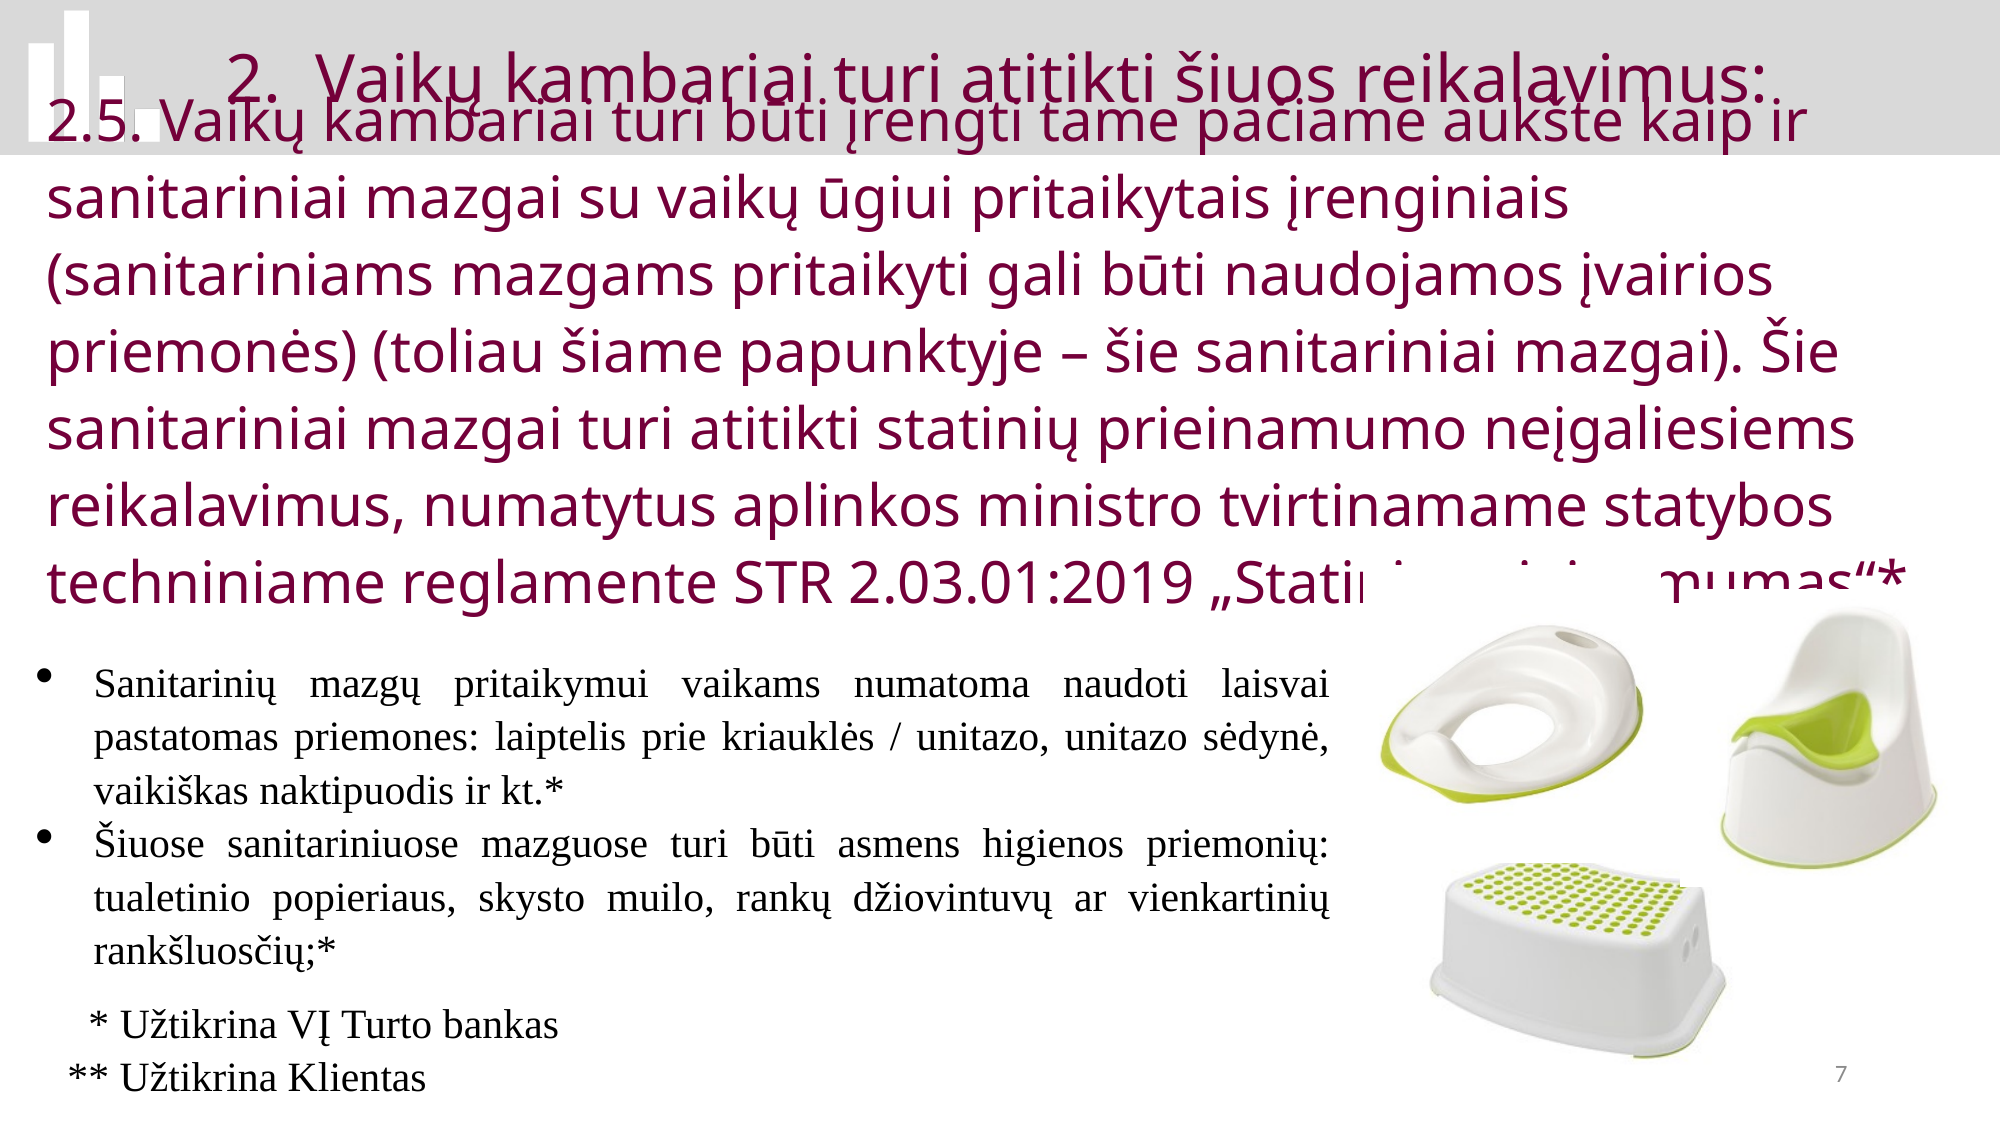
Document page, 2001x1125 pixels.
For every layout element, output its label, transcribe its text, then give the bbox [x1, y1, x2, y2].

slide_number 7 [1747, 1042, 1863, 1103]
text_box 2. Vaikų kambariai turi atitikti šiuos reikalavimus: [210, 11, 1881, 123]
text_box [0, 0, 2000, 155]
text_box * Užtikrina VĮ Turto bankas ** Užtikrina Klientas [52, 985, 877, 1108]
picture [28, 10, 160, 142]
text_box Sanitarinių mazgų pritaikymui vaikams numatoma naudoti laisvai pastatomas priemones: laiptelis prie kriauklės / unitazo, unitazo sėdynė, vaikiškas naktipuodis ir kt.* Šiuose sanitariniuose mazguose turi būti asmens higienos priemonių: tualetinio popieriaus, skysto muilo, rankų džiovintuvų ar vienkartinių rankšluosčių;* [22, 644, 1346, 981]
picture [1363, 565, 1978, 1121]
text_box 2.5. Vaikų kambariai turi būti įrengti tame pačiame aukšte kaip ir sanitariniai mazgai su vaikų ūgiui pritaikytais įrenginiais (sanitariniams mazgams pritaikyti gali būti naudojamos įvairios priemonės) (toliau šiame papunktyje – šie sanitariniai mazgai). Šie sanitariniai mazgai turi atitikti statinių prieinamumo neįgaliesiems reikalavimus, numatytus aplinkos ministro tvirtinamame statybos techniniame reglamente STR 2.03.01:2019 „Statinių prieinamumas“* [31, 417, 1978, 623]
